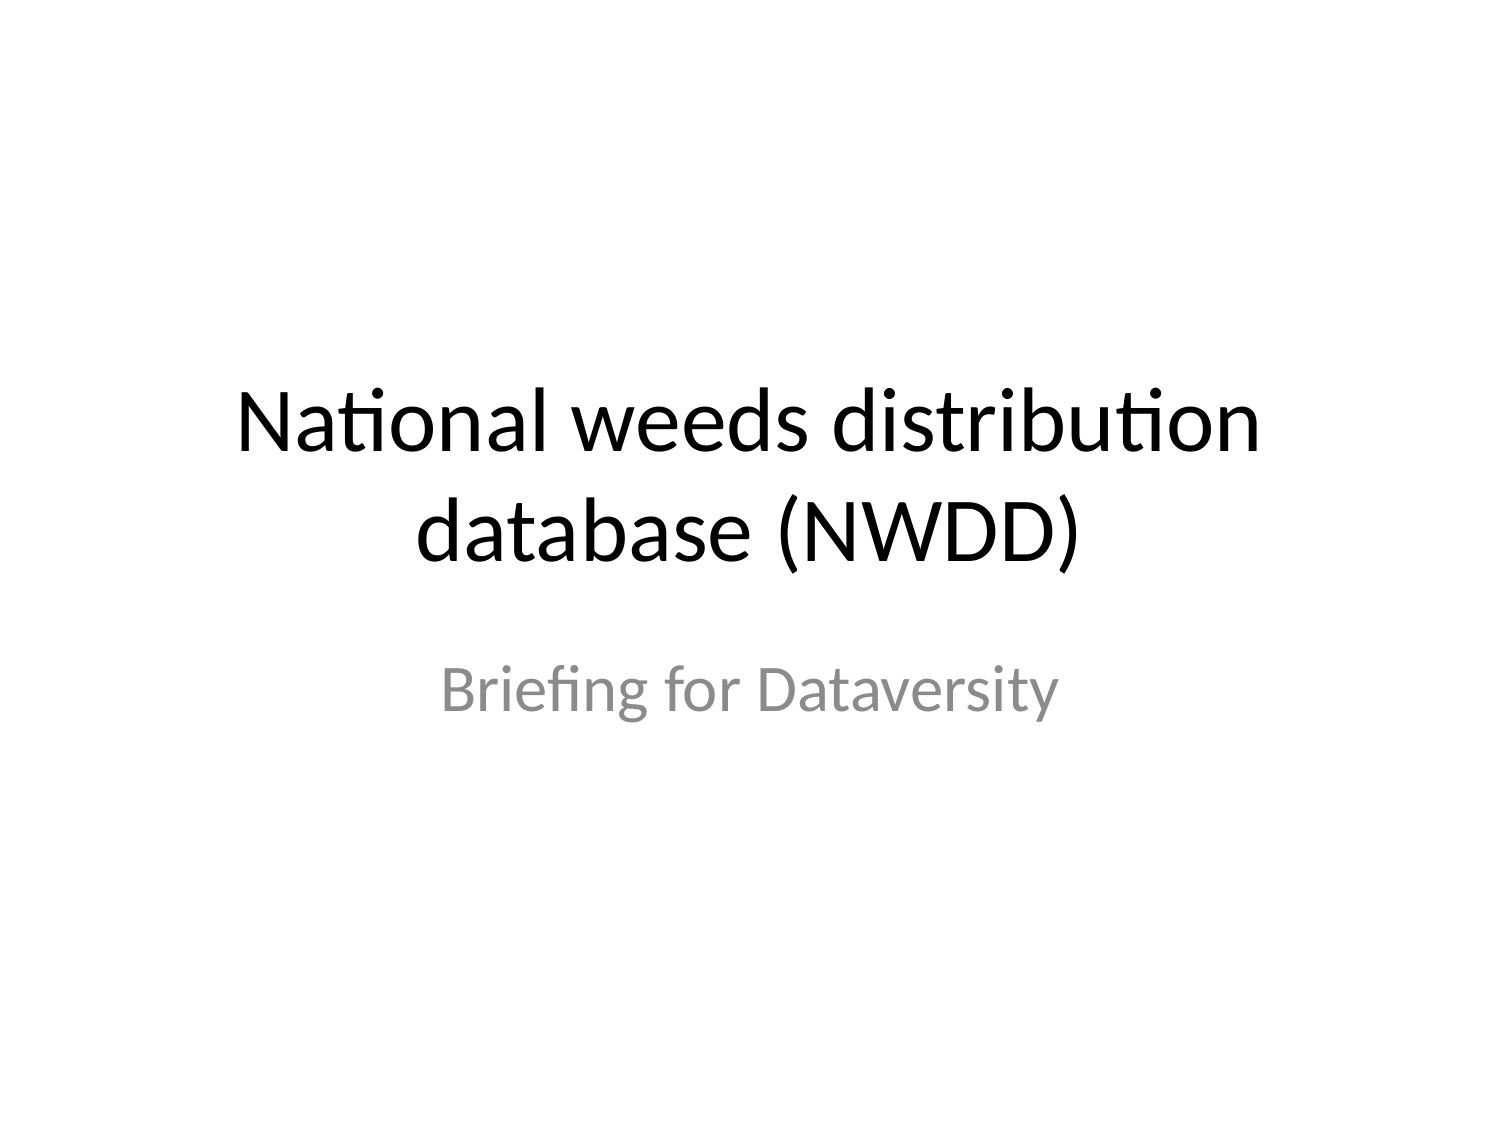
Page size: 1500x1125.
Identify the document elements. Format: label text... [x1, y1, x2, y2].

title National weeds distribution database (NWDD) [112, 349, 1388, 591]
subtitle Briefing for Dataversity [225, 637, 1275, 925]
